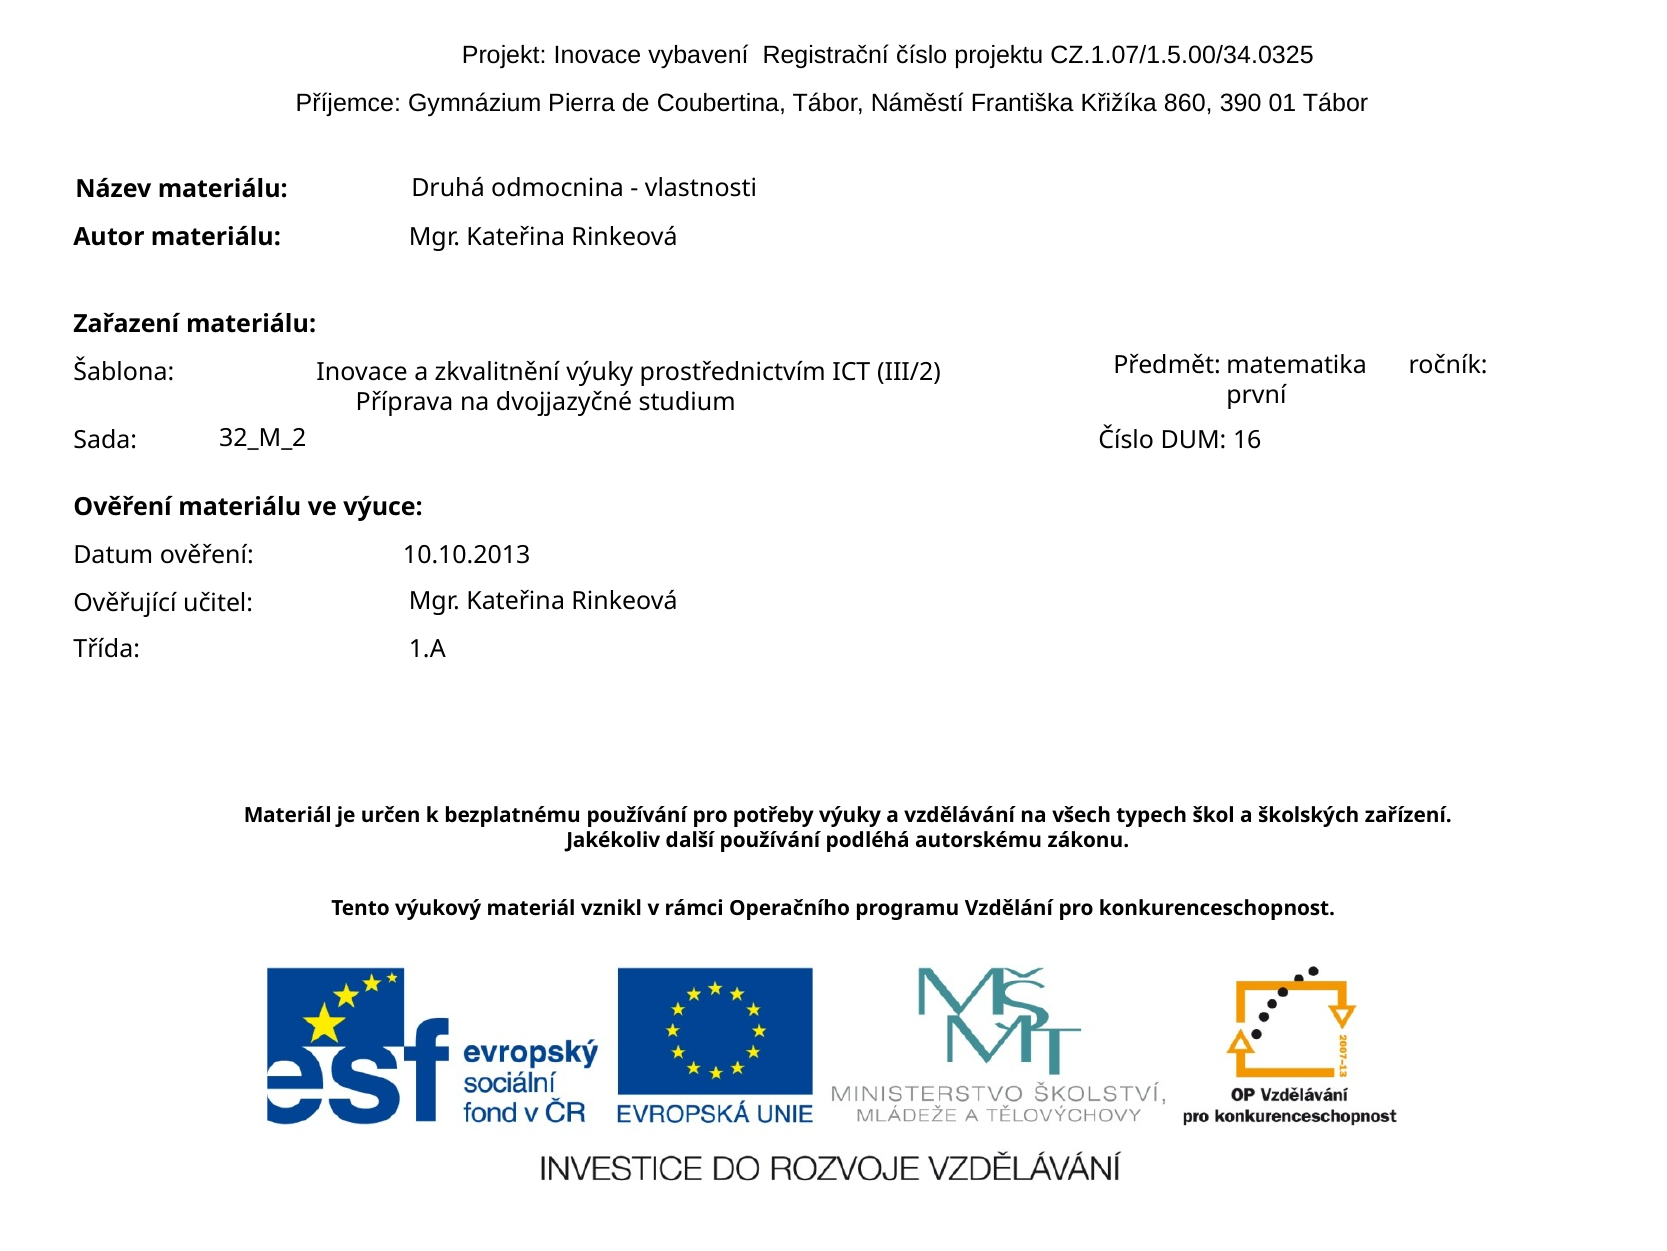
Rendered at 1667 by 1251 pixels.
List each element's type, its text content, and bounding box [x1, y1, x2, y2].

text_box Mgr. Kateřina Rinkeová [393, 212, 905, 258]
text_box Projekt: Inovace vybavení Registrační číslo projektu CZ.1.07/1.5.00/34.0325 [299, 31, 1367, 77]
text_box Zařazení materiálu: [58, 300, 421, 345]
text_box Inovace a zkvalitnění výuky prostřednictvím ICT (III/2) Příprava na dvojjazyčné studium [204, 347, 1055, 423]
text_box Autor materiálu: [58, 212, 371, 258]
text_box Třída: [58, 625, 200, 670]
text_box Mgr. Kateřina Rinkeová [393, 577, 917, 622]
text_box [1223, 329, 1440, 401]
text_box Příjemce: Gymnázium Pierra de Coubertina, Tábor, Náměstí Františka Křižíka 860, 390 01 Tábor [129, 79, 1538, 125]
text_box Číslo DUM: 16 [1083, 415, 1309, 461]
text_box Ověřující učitel: [58, 579, 346, 625]
text_box Tento výukový materiál vznikl v rámci Operačního programu Vzdělání pro konkurenceschopnost. [143, 887, 1523, 928]
picture [261, 964, 1406, 1186]
text_box Ověření materiálu ve výuce: [58, 483, 563, 529]
text_box Datum ověření: 10.10.2013 [58, 531, 621, 577]
text_box Předmět: [1098, 341, 1211, 415]
text_box Název materiálu: [60, 164, 396, 210]
text_box 32_M_2 [204, 413, 645, 459]
text_box Druhá odmocnina - vlastnosti [396, 164, 893, 210]
text_box Sada: [58, 415, 200, 461]
text_box 1.A [393, 624, 515, 670]
text_box Materiál je určen k bezplatnému používání pro potřeby výuky a vzdělávání na všech typech škol a školských zařízení. Jakékoliv další používání podléhá autorskému zákonu. [0, 793, 1667, 859]
text_box matematika ročník: první [1211, 341, 1566, 417]
text_box Šablona: [58, 347, 204, 393]
